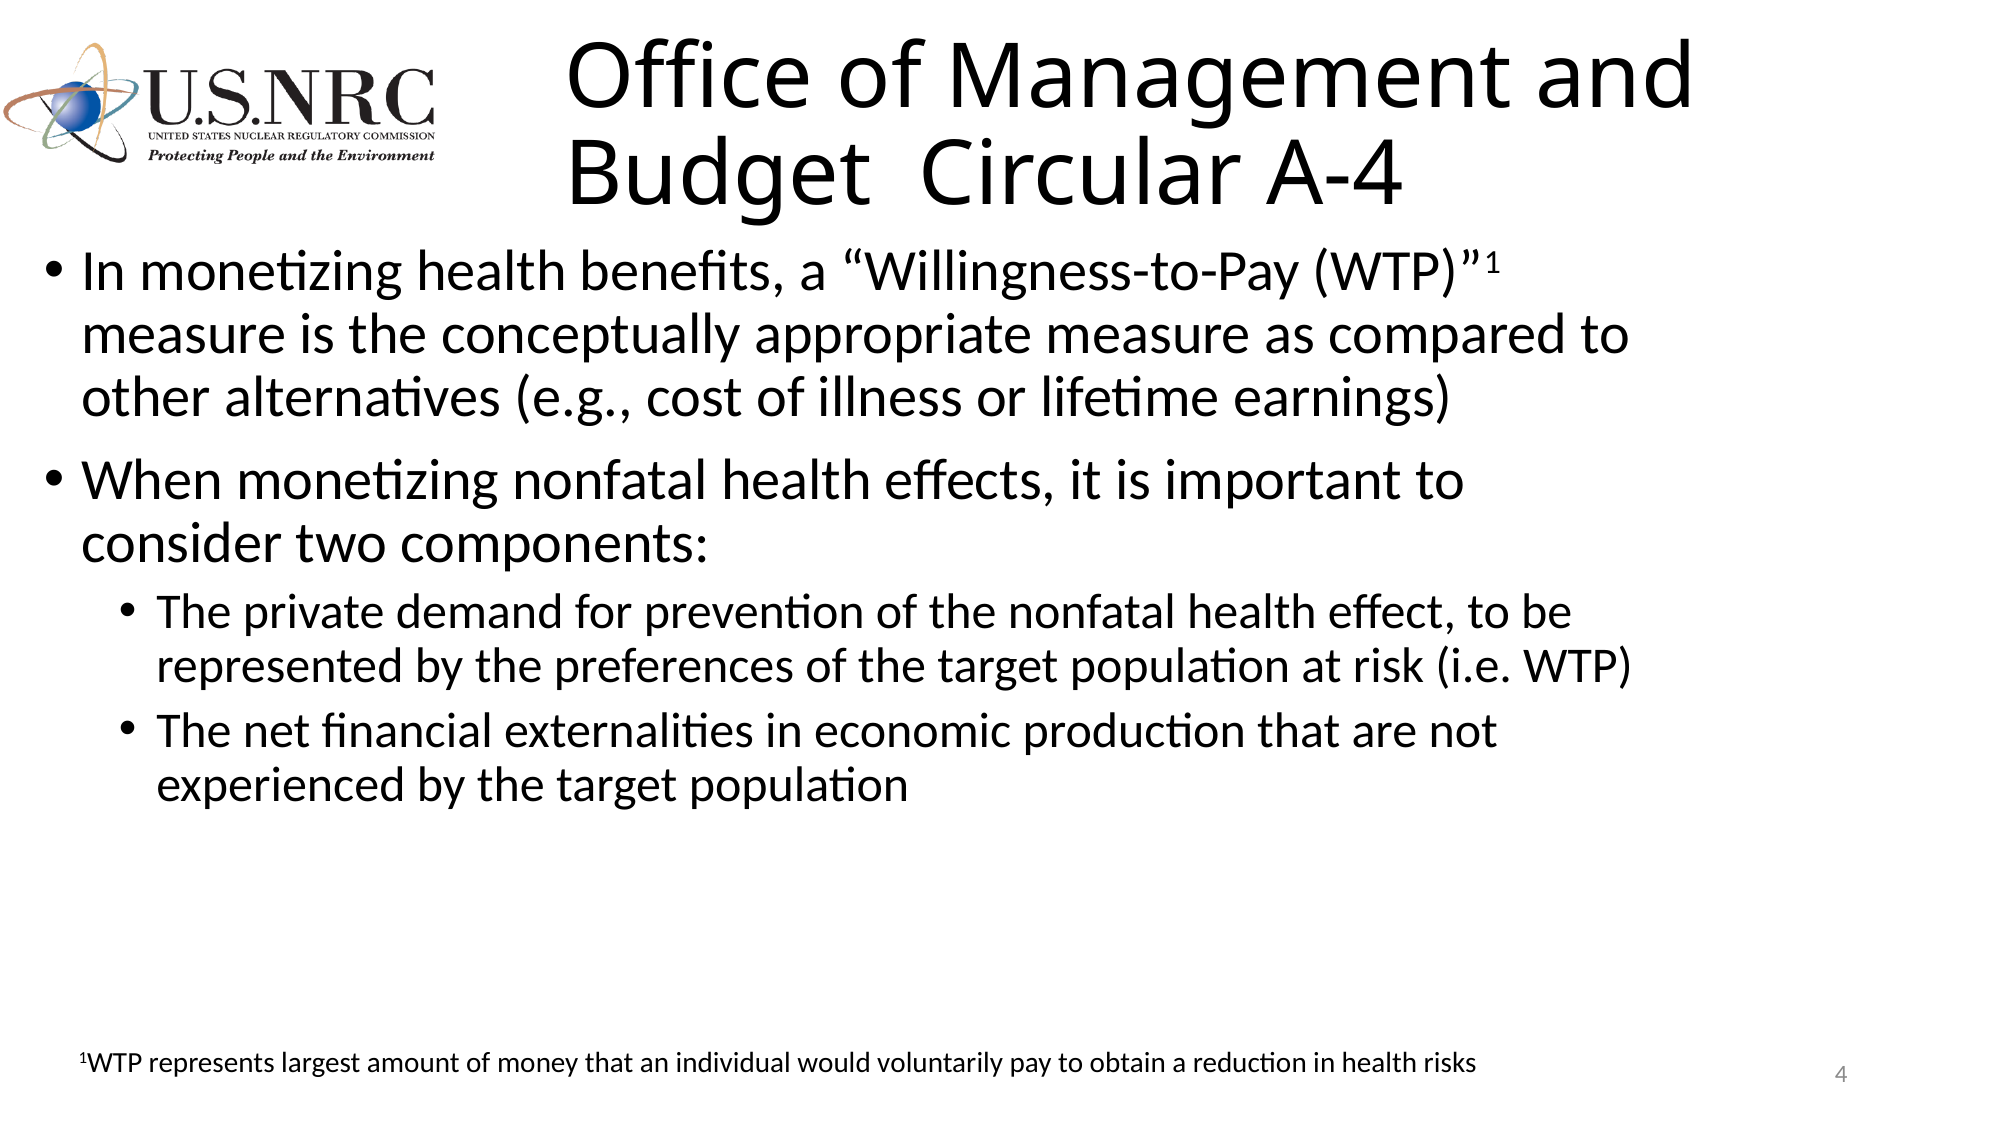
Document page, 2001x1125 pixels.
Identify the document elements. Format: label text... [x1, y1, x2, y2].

title Office of Management and Budget Circular A-4 [549, 22, 1913, 233]
slide_number 4 [1783, 1042, 1863, 1103]
list In monetizing health benefits, a “Willingness-to-Pay (WTP)”1 measure is the conceptually appropriate measure as compared to other alternatives (e.g., cost of illness or lifetime earnings) When monetizing nonfatal health effects, it is important to consider two components: The private demand for prevention of the nonfatal health effect, to be represented by the preferences of the target population at risk (i.e. WTP) The net financial externalities in economic production that are not experienced by the target population [28, 232, 1675, 1037]
picture [0, 38, 438, 168]
text_box 1WTP represents largest amount of money that an individual would voluntarily pay to obtain a reduction in health risks [63, 1036, 1783, 1125]
